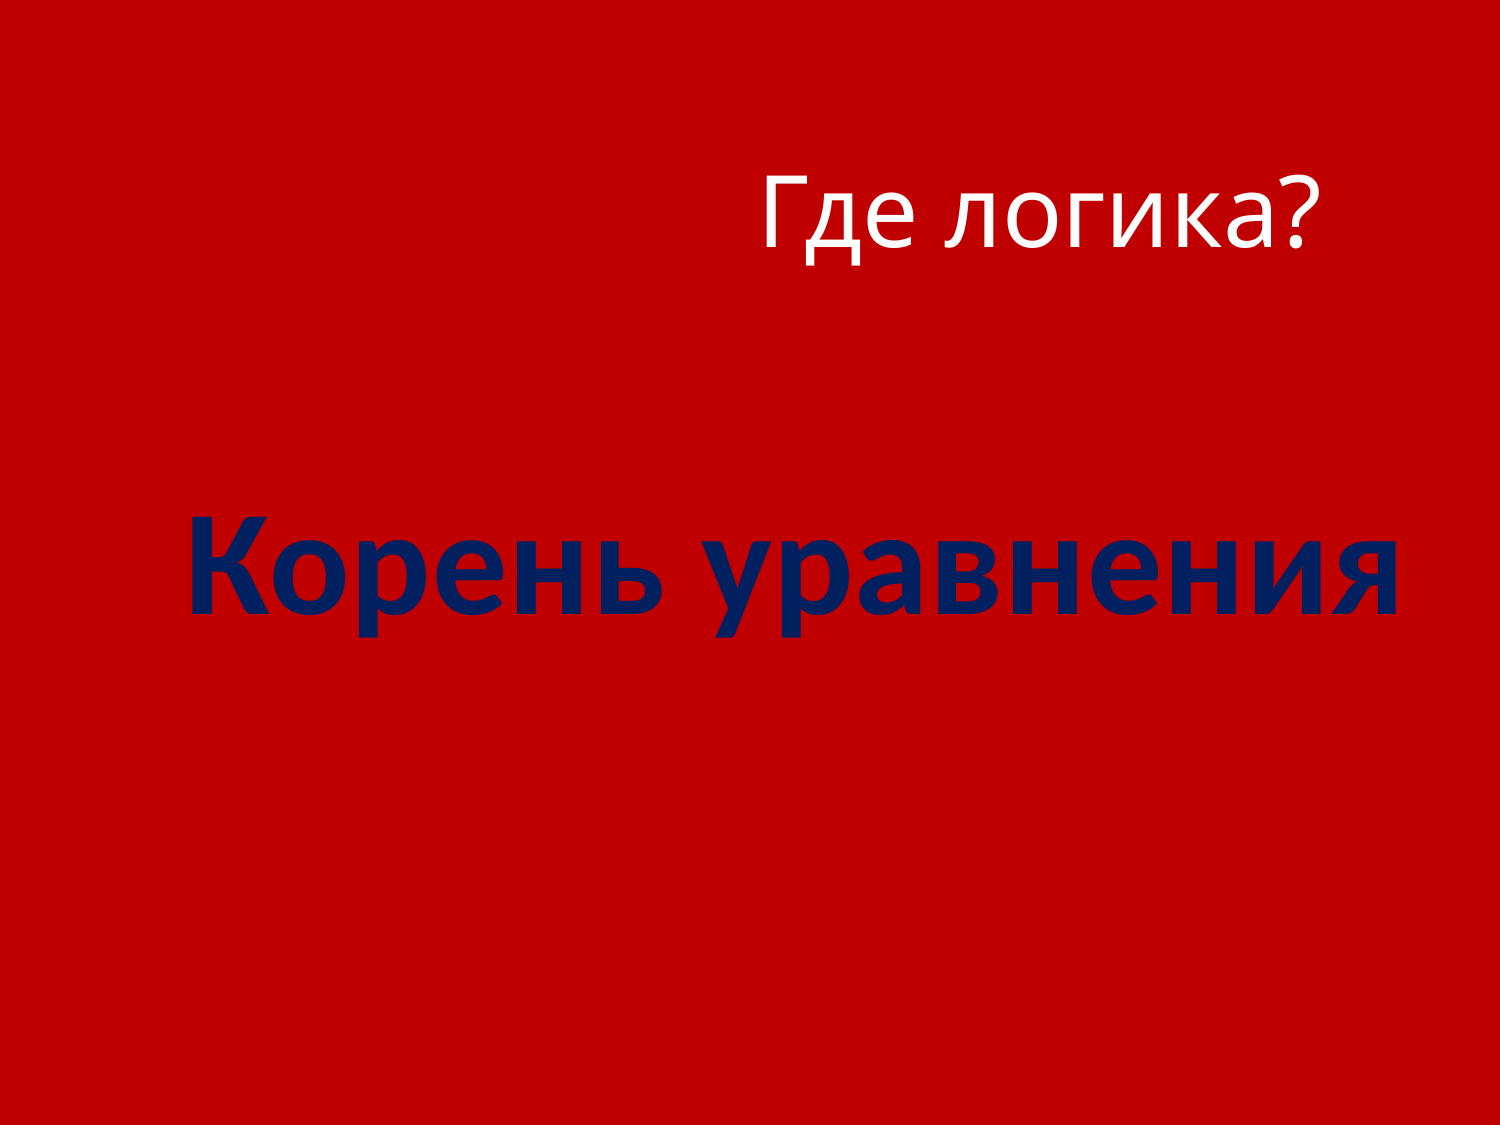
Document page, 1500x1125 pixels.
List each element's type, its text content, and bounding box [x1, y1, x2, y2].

text_box Где логика? [742, 140, 1338, 276]
text_box Корень уравнения [170, 456, 1423, 652]
